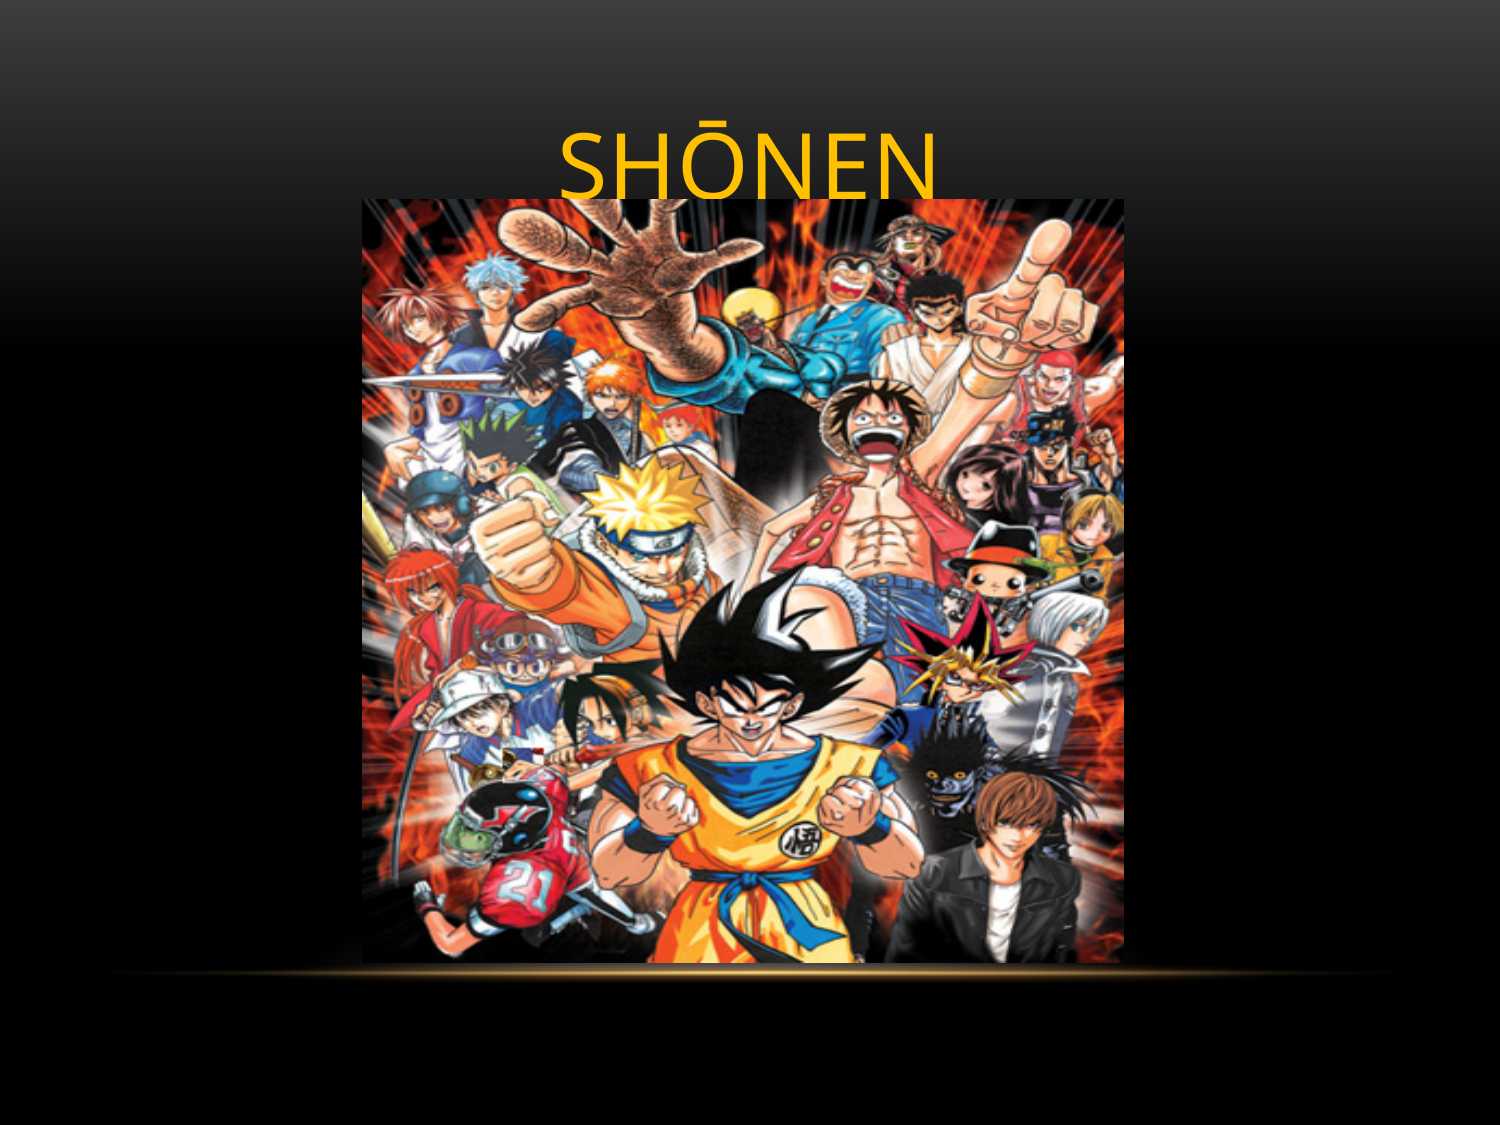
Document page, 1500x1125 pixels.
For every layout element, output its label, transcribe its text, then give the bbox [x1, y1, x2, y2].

title Shōnen [99, 45, 1400, 225]
picture [0, 0, 1500, 1125]
